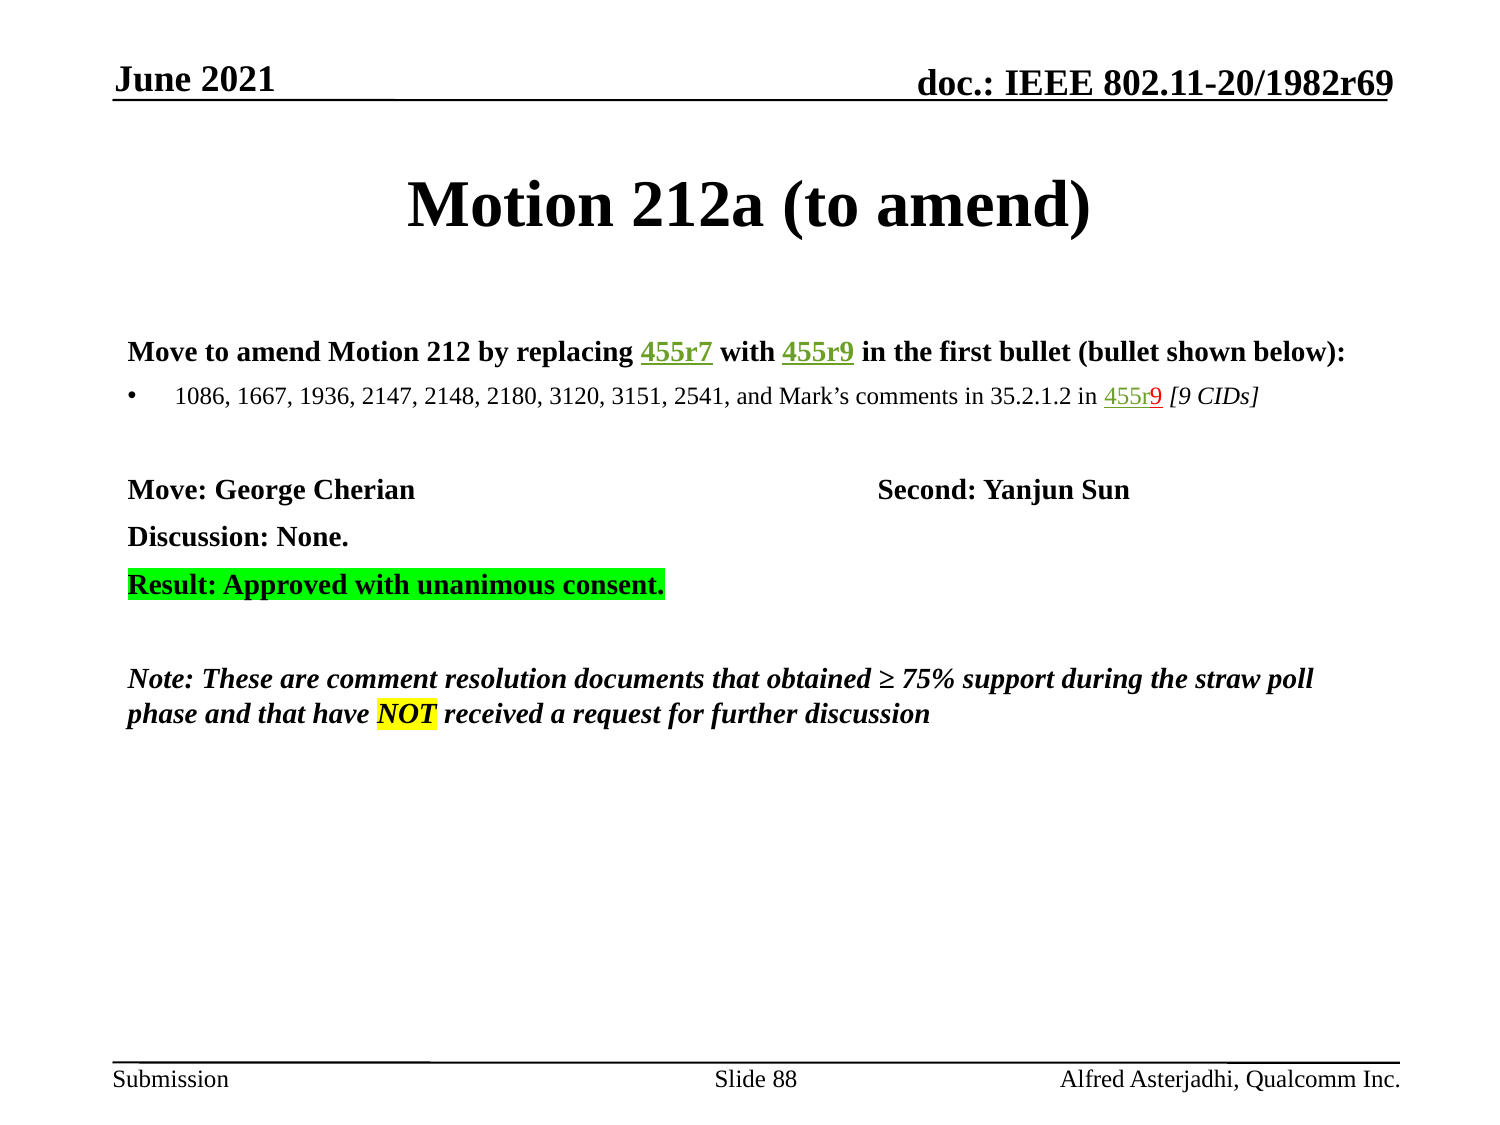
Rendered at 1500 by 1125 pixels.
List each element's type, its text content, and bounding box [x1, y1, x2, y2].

slide_number Slide 88 [712, 1061, 800, 1123]
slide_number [114, 54, 423, 100]
list Move to amend Motion 212 by replacing 455r7 with 455r9 in the first bullet (bullet shown below): 1086, 1667, 1936, 2147, 2148, 2180, 3120, 3151, 2541, and Mark’s comments in 35.2.1.2 in 455r9 [9 CIDs] Move: George Cherian Second: Yanjun Sun Discussion: None. Result: Approved with unanimous consent. Note: These are comment resolution documents that obtained ≥ 75% support during the straw poll phase and that have NOT received a request for further discussion [112, 324, 1388, 1063]
title Motion 212a (to amend) [112, 112, 1388, 288]
footer Alfred Asterjadhi, Qualcomm Inc. [878, 1061, 1402, 1093]
